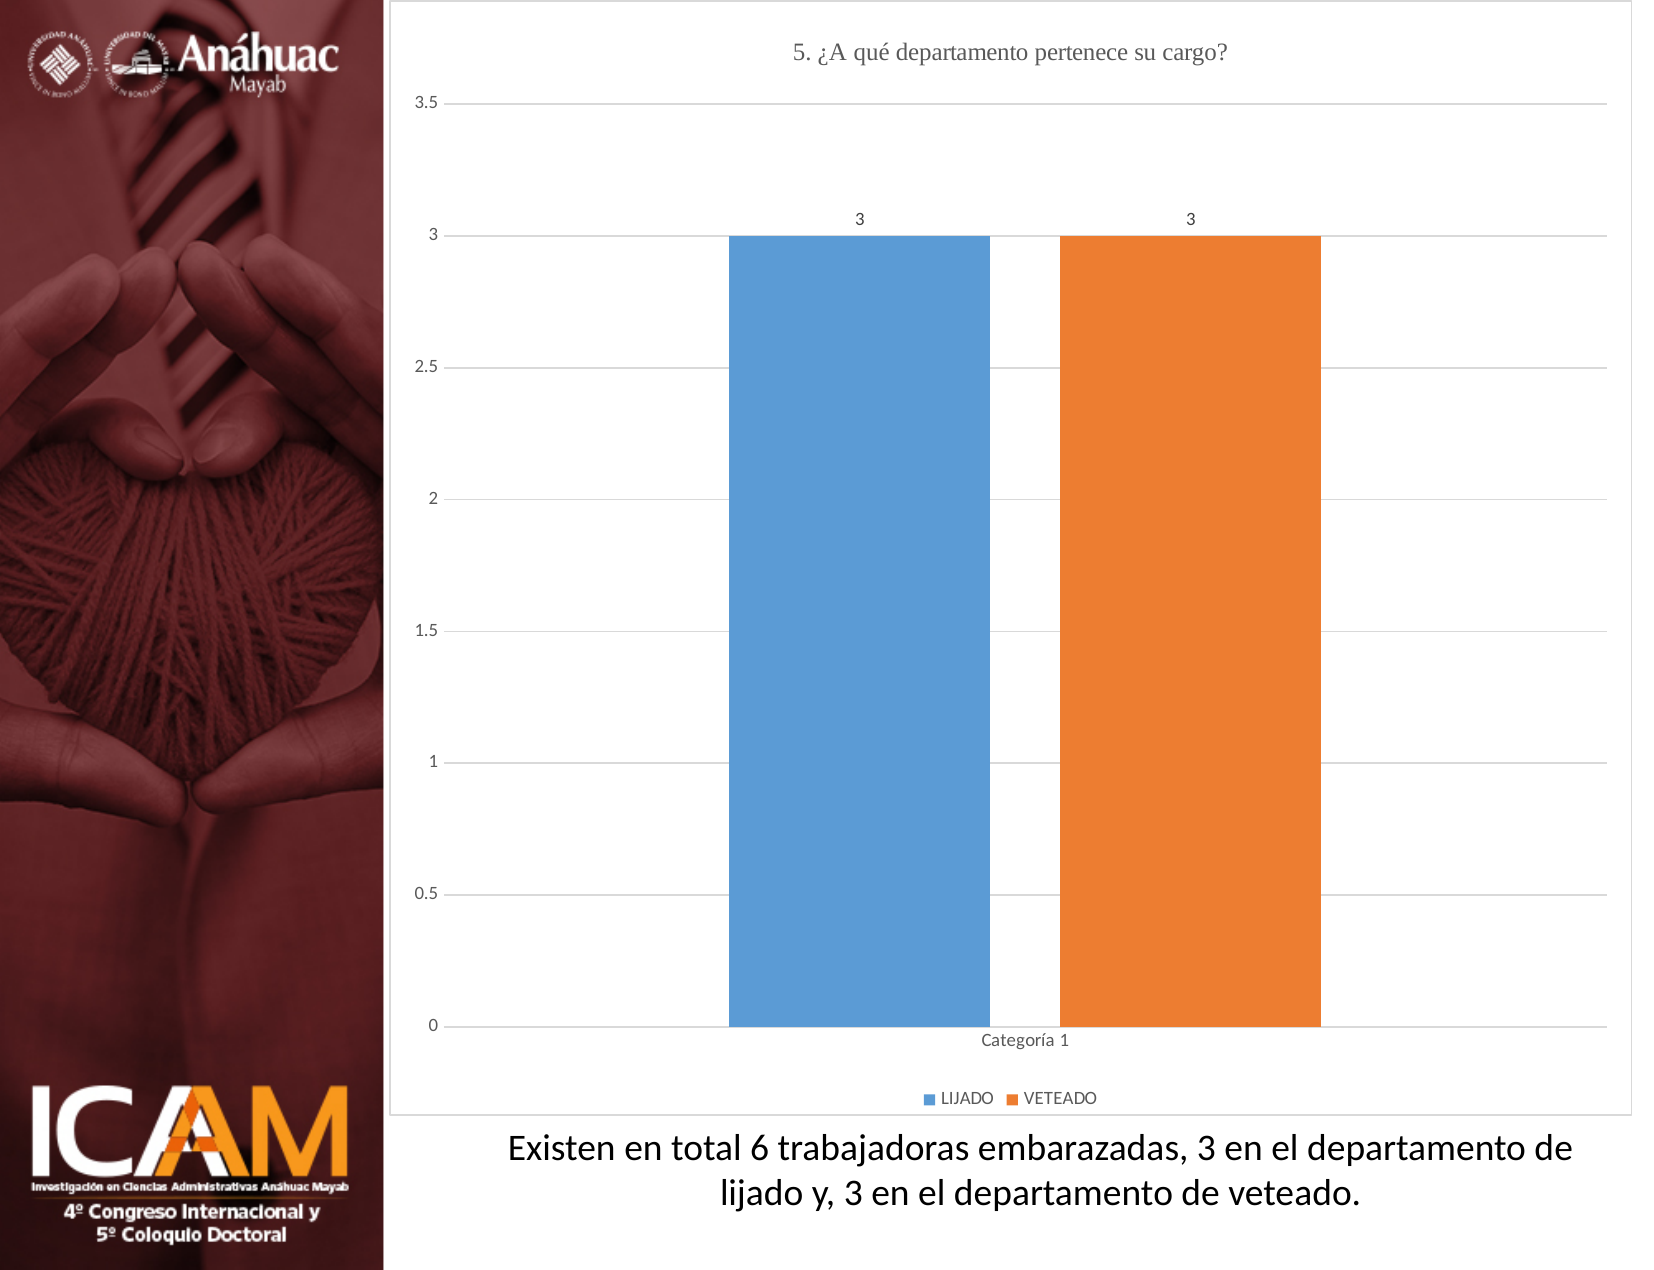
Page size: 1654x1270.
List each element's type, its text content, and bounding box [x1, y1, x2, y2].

chart [388, 0, 1633, 1117]
picture [0, 0, 1654, 1270]
text_box Existen en total 6 trabajadoras embarazadas, 3 en el departamento de lijado y, 3 en el departamento de veteado. [472, 1117, 1610, 1221]
